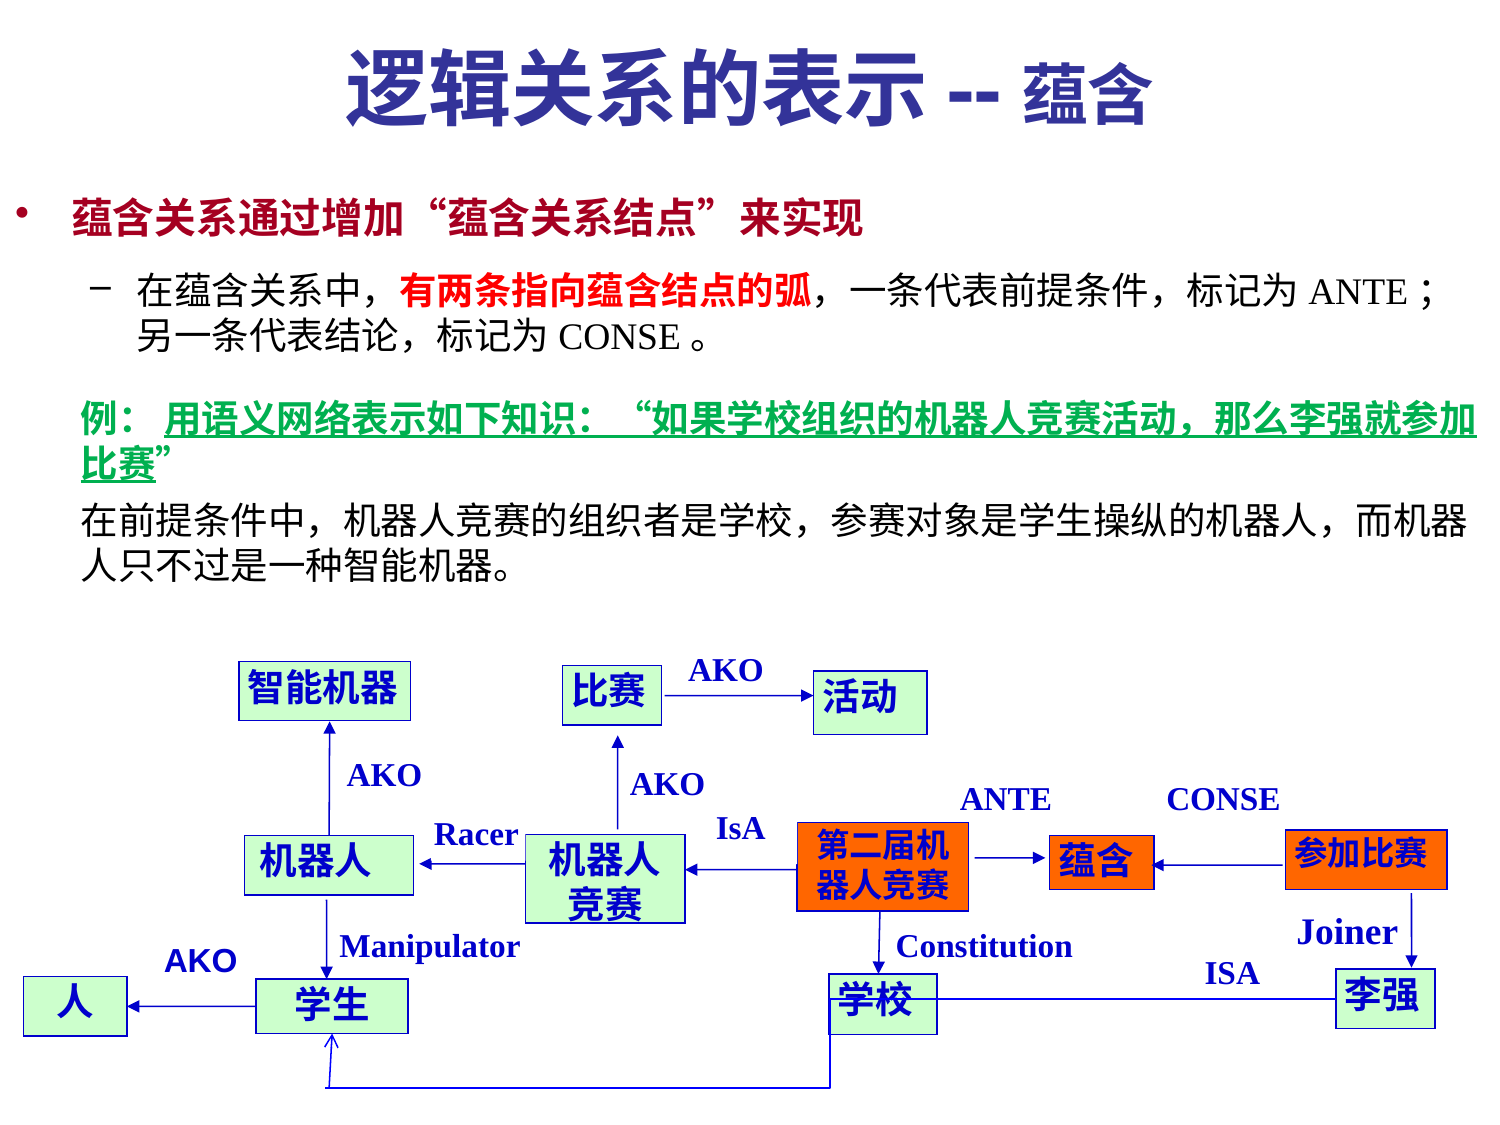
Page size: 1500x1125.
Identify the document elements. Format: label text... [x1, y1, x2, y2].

title 逻辑关系的表示--蕴含 [75, 0, 1425, 173]
text_box [126, 1000, 257, 1013]
text_box CONSE [1163, 775, 1294, 827]
text_box [684, 863, 797, 876]
text_box [1151, 858, 1283, 872]
text_box [323, 721, 336, 836]
text_box ISA [1201, 949, 1263, 997]
text_box 第二届机器人竞赛 [797, 822, 969, 911]
text_box Manipulator [336, 922, 538, 994]
text_box IsA [712, 804, 798, 865]
text_box [974, 851, 1046, 865]
text_box 学生 [256, 979, 409, 1034]
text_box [324, 998, 1337, 1089]
text_box 参加比赛 [1285, 830, 1447, 890]
text_box [1407, 893, 1418, 968]
text_box 比赛 [562, 665, 662, 726]
text_box 活动 [813, 670, 928, 735]
text_box ANTE [956, 775, 1064, 827]
text_box 蕴含 [1049, 835, 1155, 890]
text_box AKO [343, 751, 455, 799]
text_box [419, 858, 525, 871]
text_box [664, 689, 814, 702]
text_box Racer [430, 810, 526, 861]
text_box [320, 899, 333, 980]
text_box [611, 735, 624, 830]
text_box AKO [685, 646, 776, 691]
text_box Constitution [892, 922, 1087, 977]
text_box [872, 911, 885, 974]
list 蕴含关系通过增加“蕴含关系结点”来实现 在蕴含关系中，有两条指向蕴含结点的弧，一条代表前提条件，标记为ANTE；另一条代表结论，标记为CONSE。 例： 用语义网络表示如下知识：“如果学校组织的机器人竞赛活动，那么李强就参加比赛” 在前提条件中，机器人竞赛的组织者是学校，参赛对象是学生操纵的机器人，而机器人只不过是一种智能机器。 [0, 184, 1500, 1125]
text_box 学校 [829, 973, 938, 997]
text_box Joiner [1293, 904, 1409, 960]
text_box 机器人 竞赛 [525, 834, 685, 923]
text_box 李强 [1336, 968, 1436, 1029]
text_box 机器人 [244, 835, 414, 895]
text_box AKO [160, 936, 245, 989]
text_box 智能机器 [238, 661, 411, 721]
text_box AKO [626, 760, 712, 820]
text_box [328, 1033, 333, 1089]
text_box 人 [23, 976, 127, 1037]
